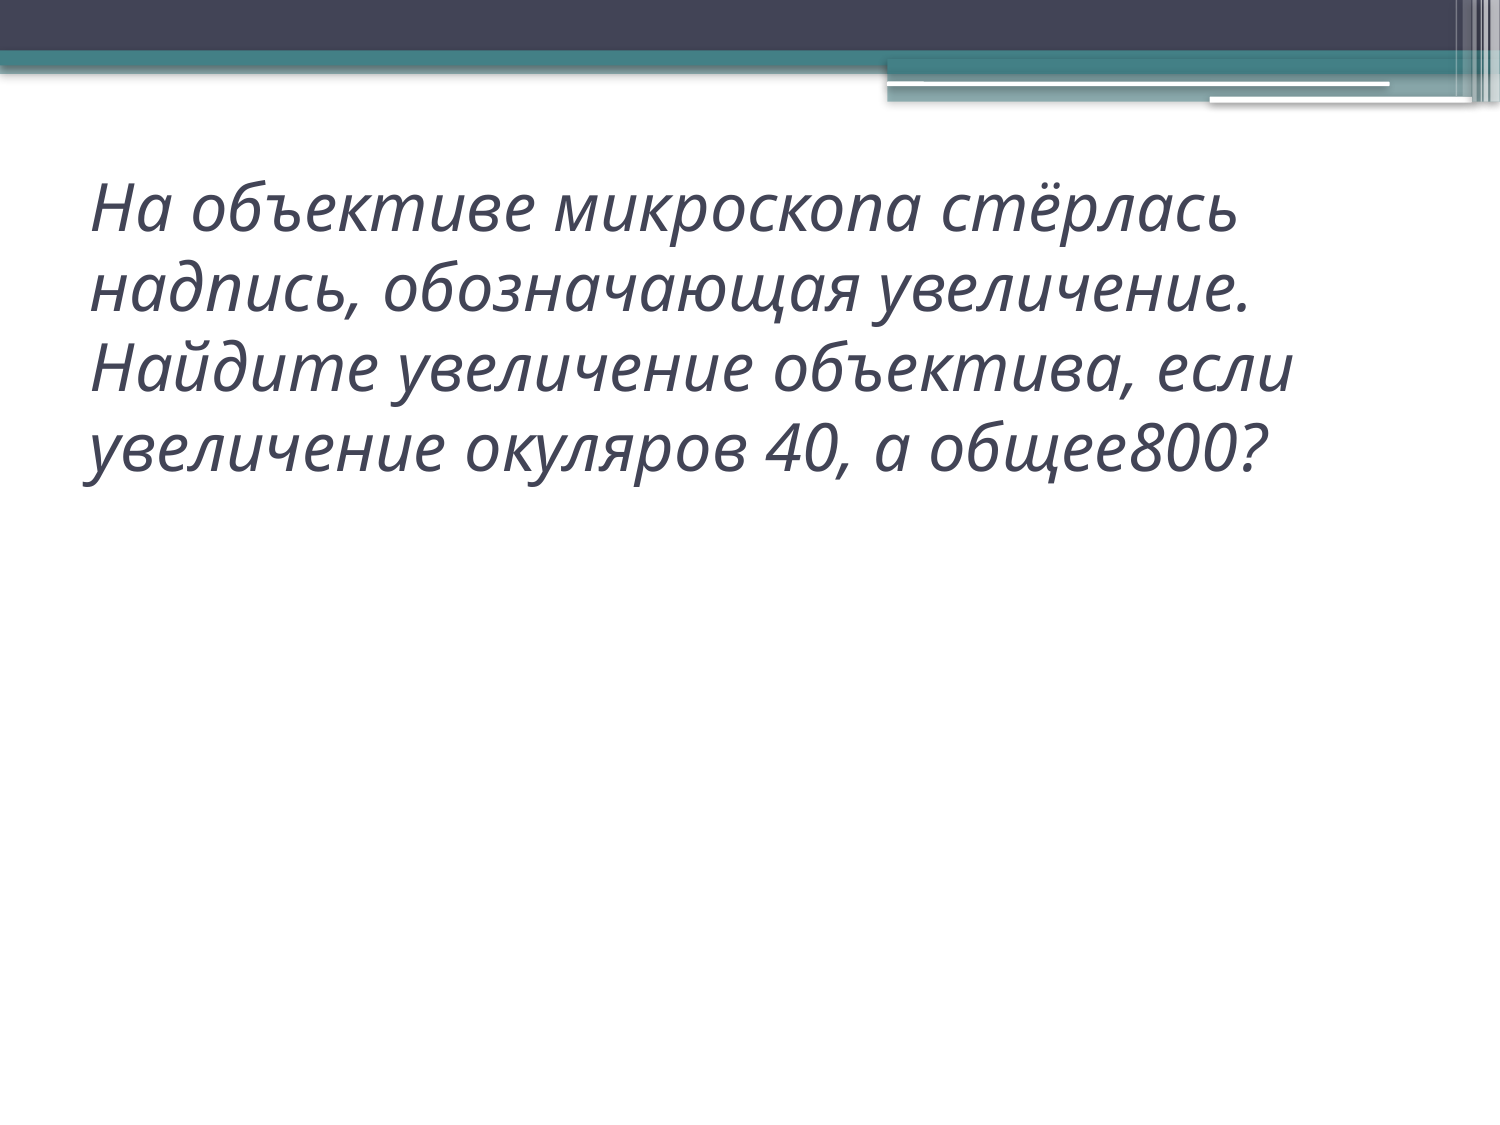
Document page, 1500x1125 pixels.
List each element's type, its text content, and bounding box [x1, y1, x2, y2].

title На объективе микроскопа стёрлась надпись, обозначающая увеличение. Найдите увеличение объектива, если увеличение окуляров 40, а общее800? [75, 278, 1425, 610]
